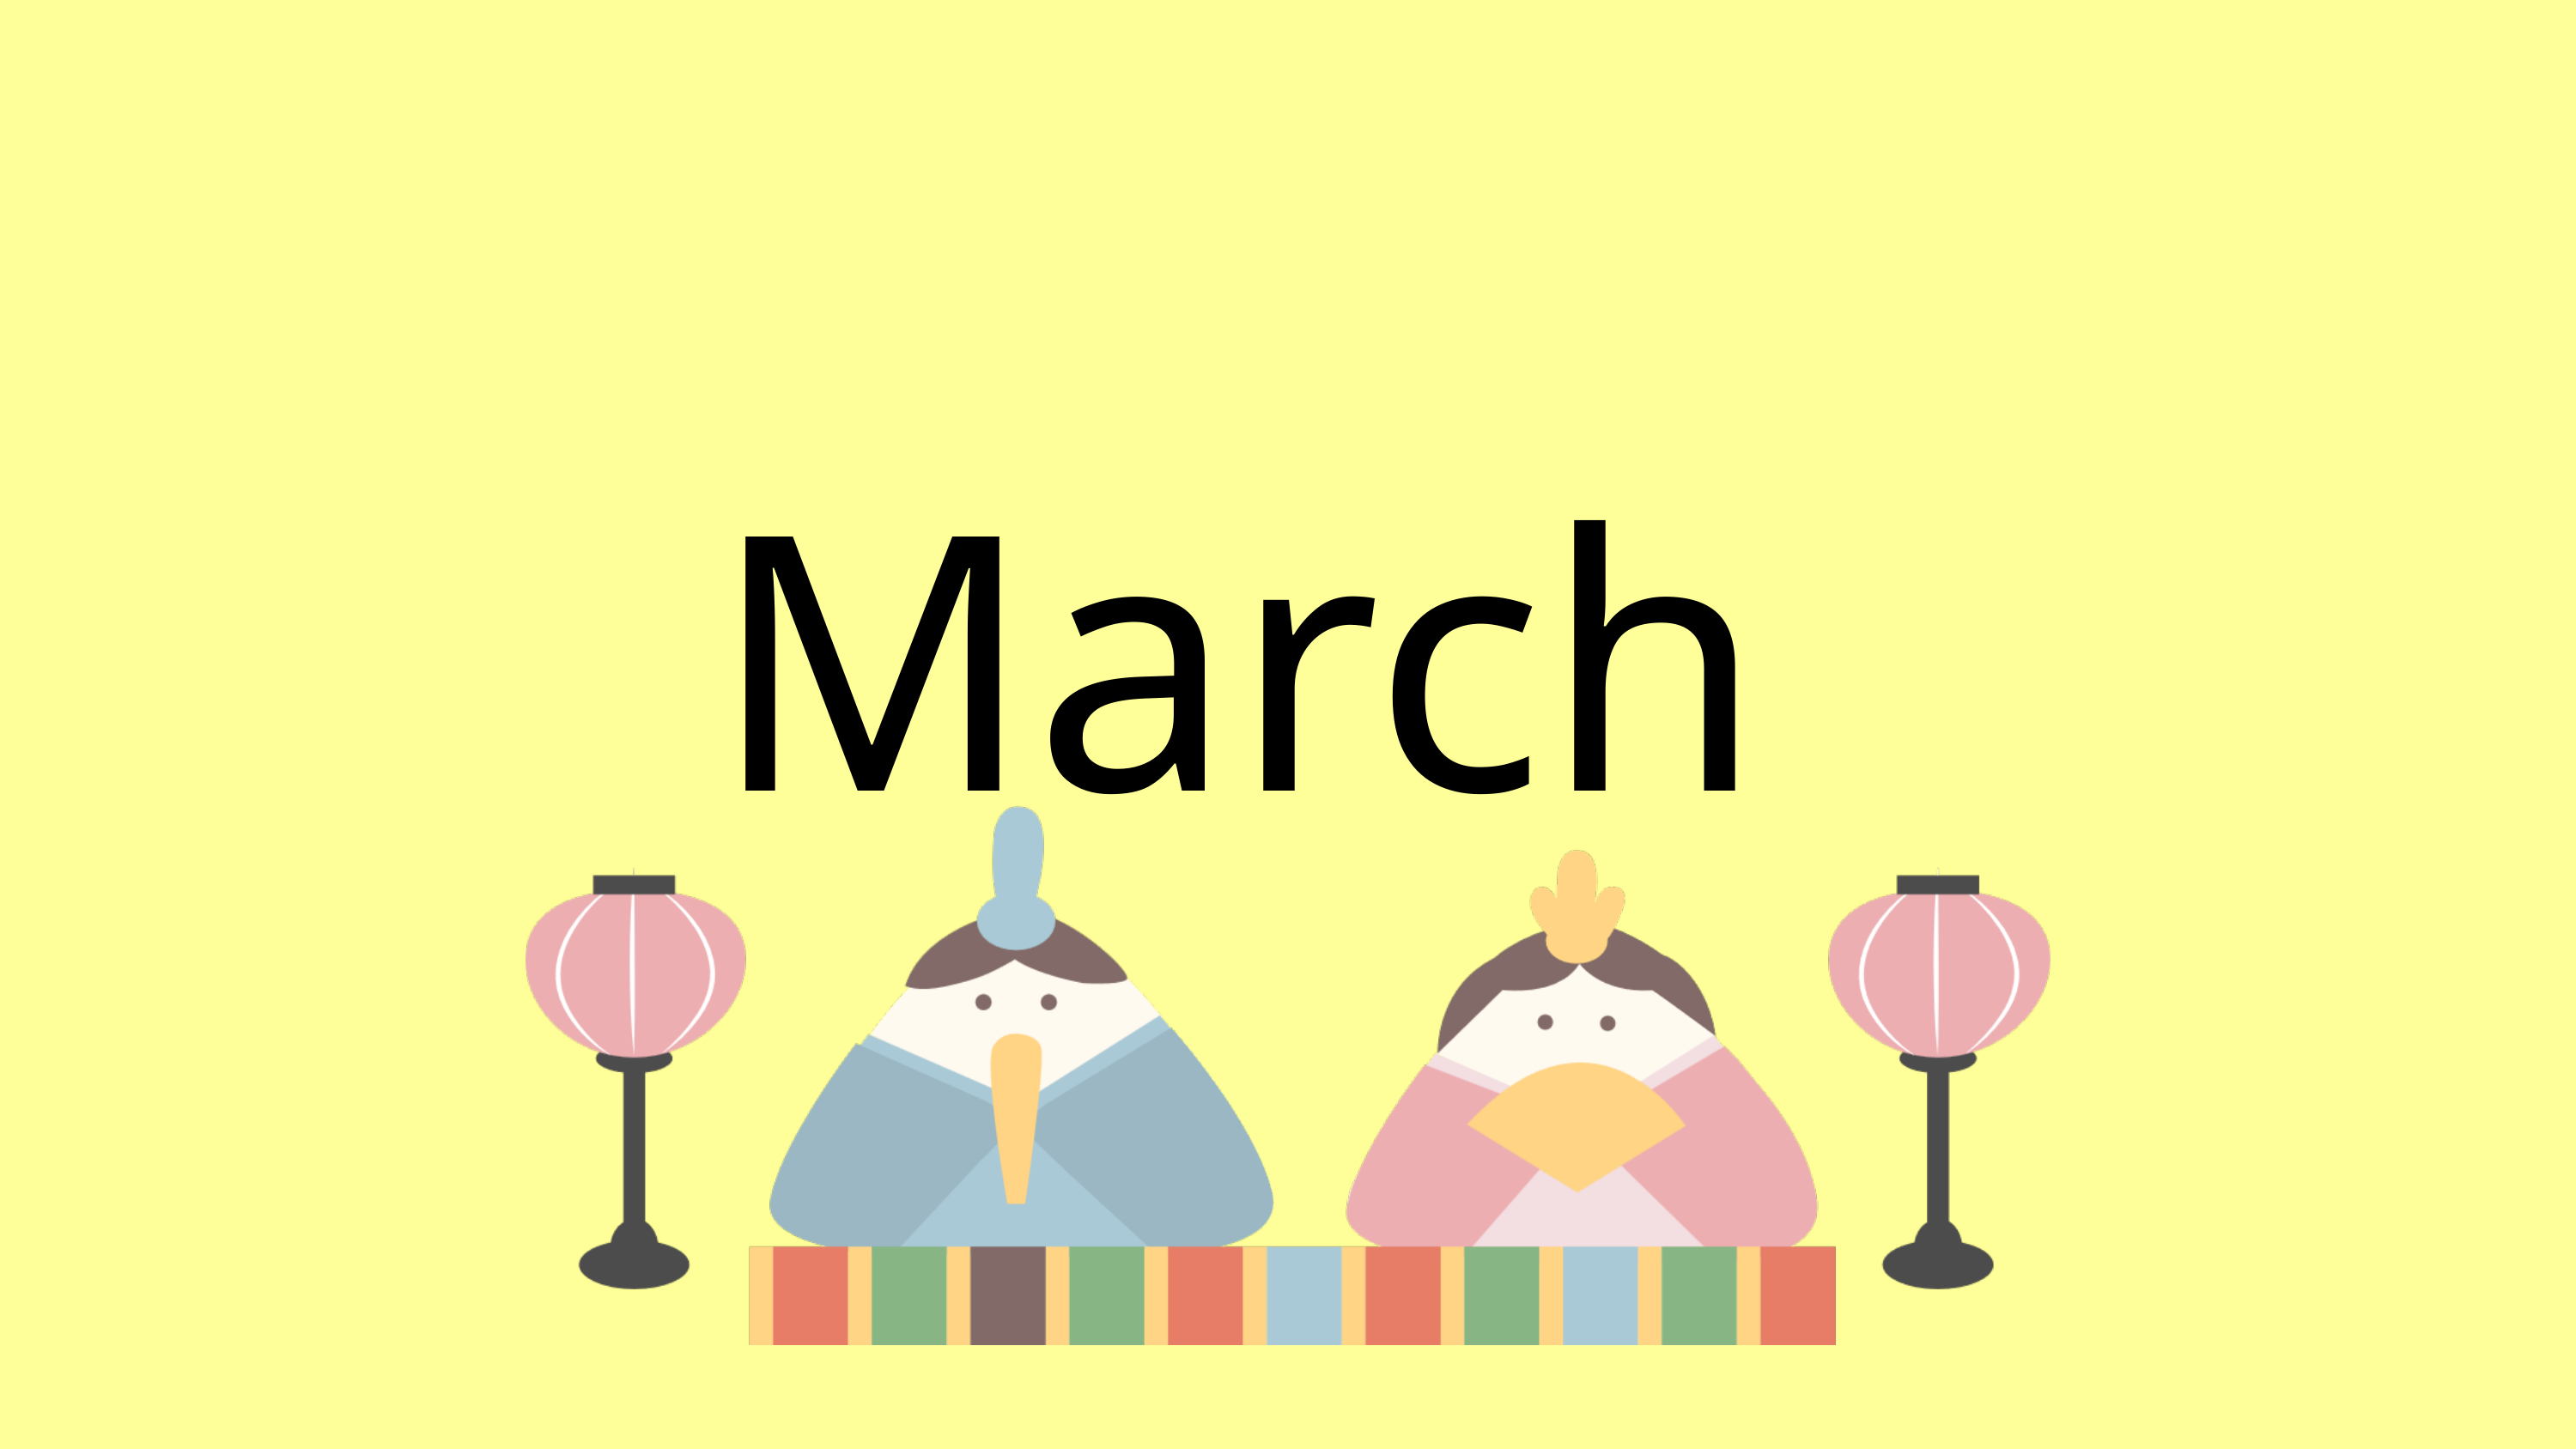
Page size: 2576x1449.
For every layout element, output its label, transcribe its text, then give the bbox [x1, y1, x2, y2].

picture [525, 798, 2051, 1345]
text_box March [698, 428, 1778, 798]
